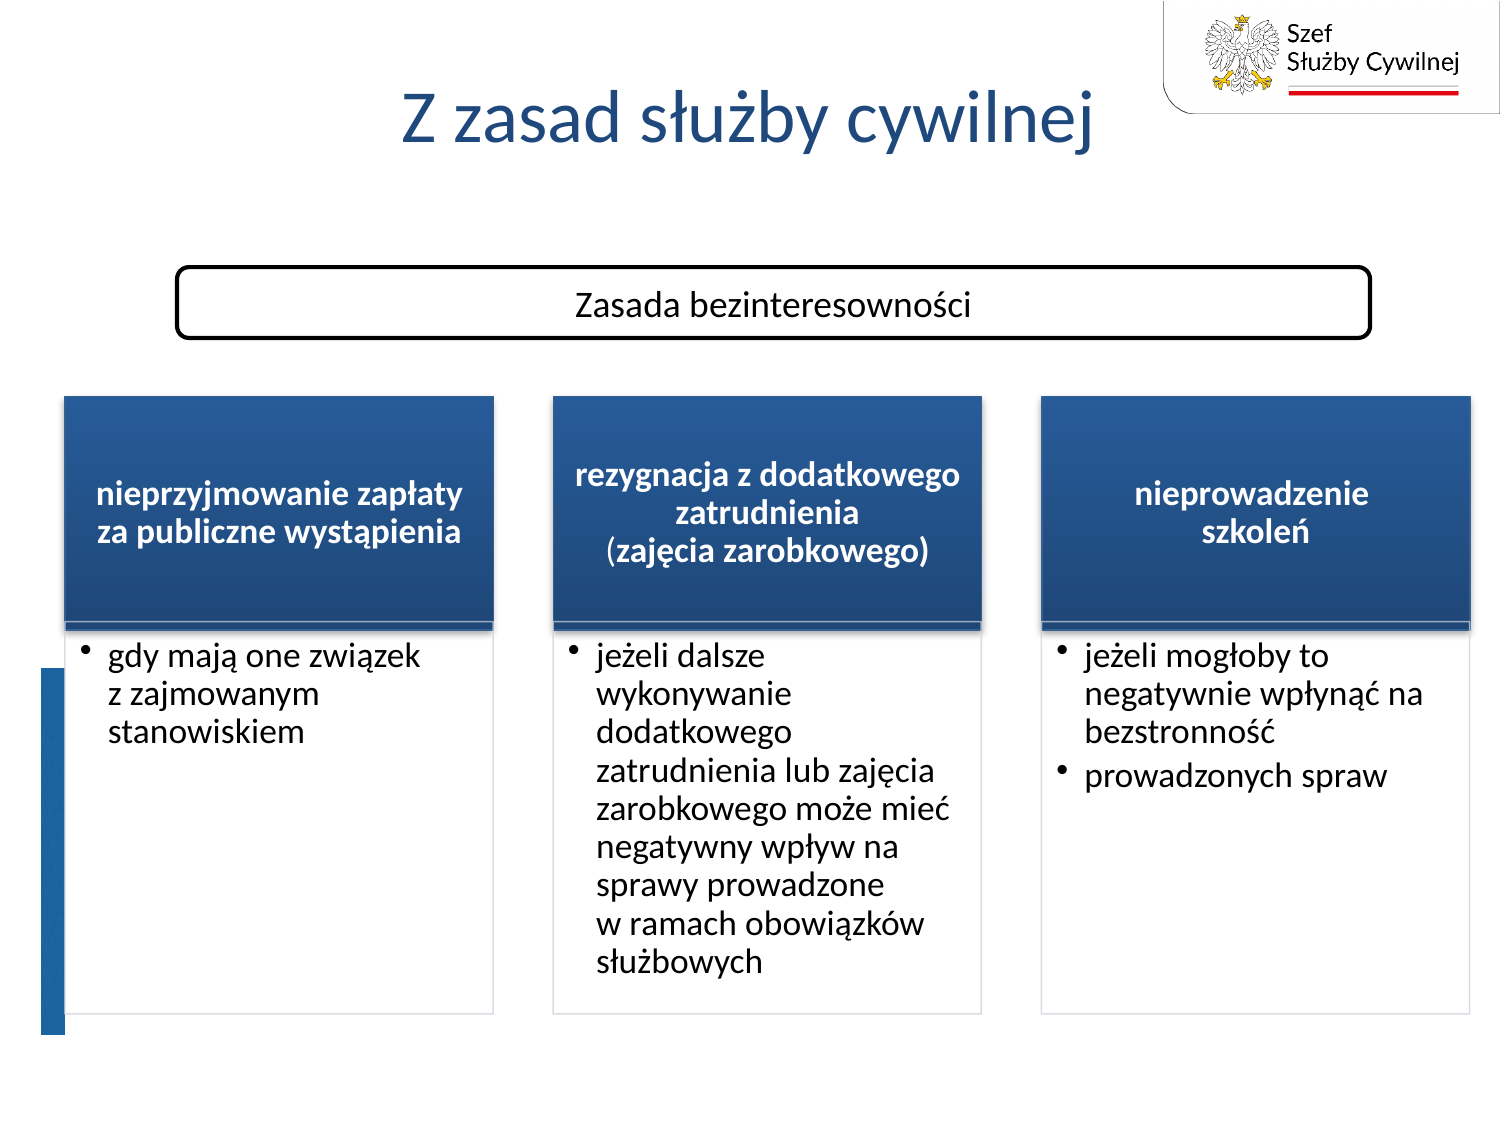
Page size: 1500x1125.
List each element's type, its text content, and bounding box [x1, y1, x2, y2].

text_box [64, 302, 1471, 1071]
text_box Zasada bezinteresowności [174, 265, 1373, 301]
title Z zasad służby cywilnej [98, 60, 1400, 185]
picture [1163, 0, 1500, 114]
picture [41, 668, 64, 1035]
